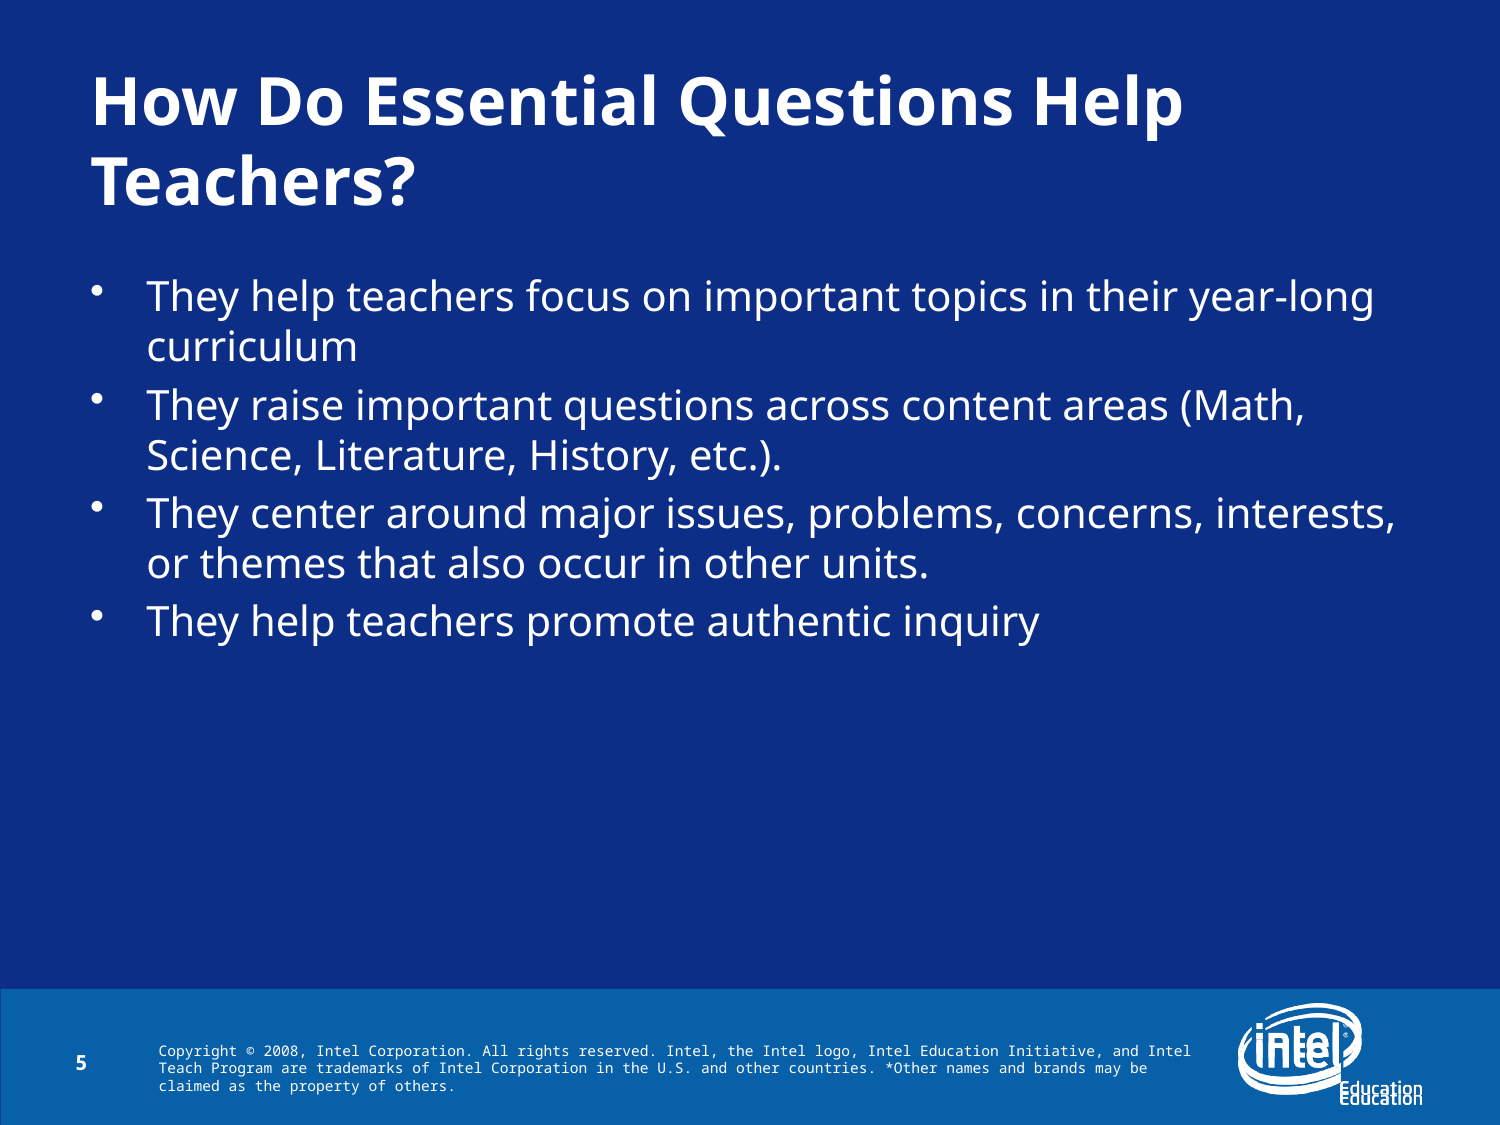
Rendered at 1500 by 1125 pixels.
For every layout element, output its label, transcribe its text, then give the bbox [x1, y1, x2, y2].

title How Do Essential Questions Help Teachers? [74, 44, 1426, 233]
picture [1238, 1003, 1422, 1105]
list They help teachers focus on important topics in their year-long curriculum They raise important questions across content areas (Math, Science, Literature, History, etc.). They center around major issues, problems, concerns, interests, or themes that also occur in other units. They help teachers promote authentic inquiry [74, 262, 1426, 751]
slide_number 5 [74, 1049, 144, 1095]
